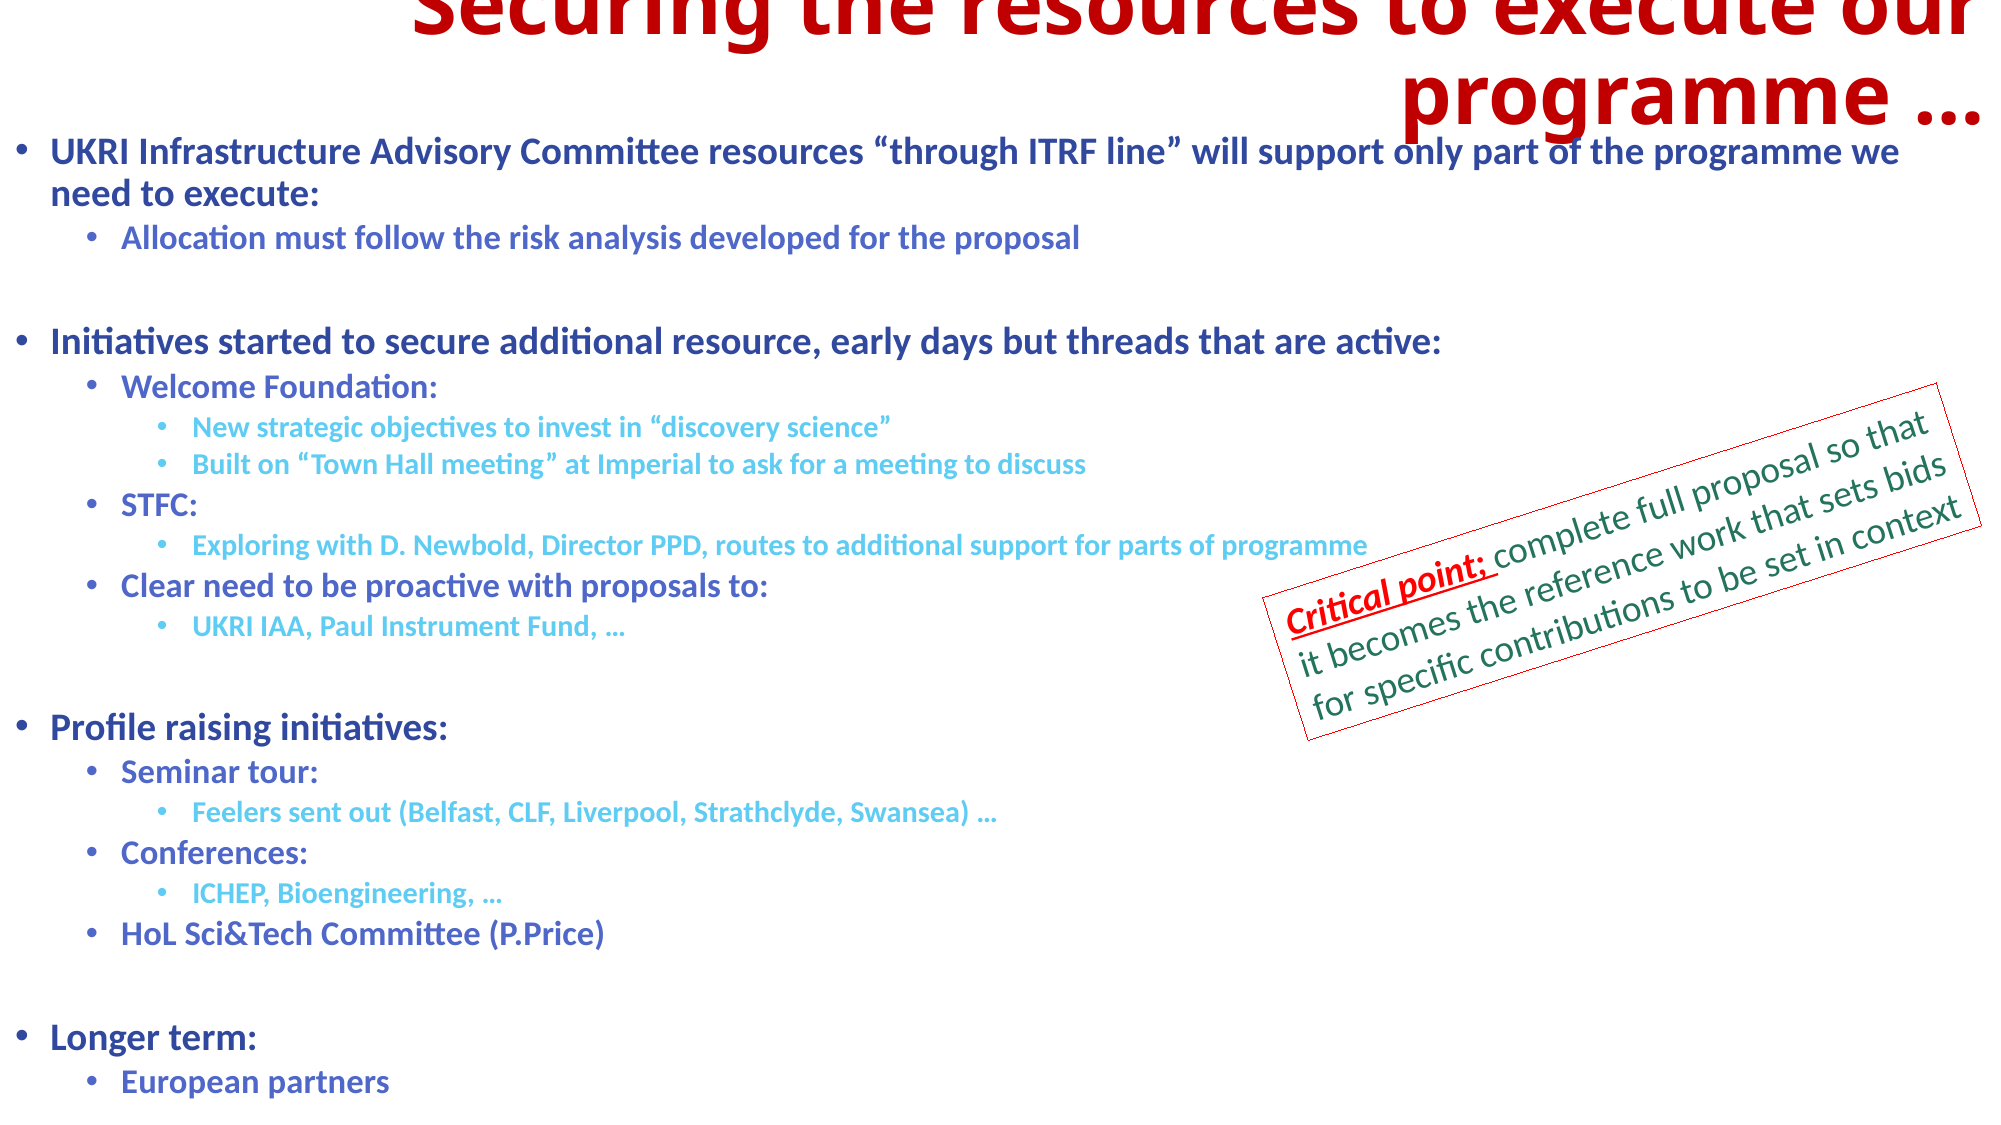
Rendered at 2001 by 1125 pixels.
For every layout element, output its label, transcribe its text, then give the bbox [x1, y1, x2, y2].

list UKRI Infrastructure Advisory Committee resources “through ITRF line” will support only part of the programme we need to execute: Allocation must follow the risk analysis developed for the proposal Initiatives started to secure additional resource, early days but threads that are active: Welcome Foundation: New strategic objectives to invest in “discovery science” Built on “Town Hall meeting” at Imperial to ask for a meeting to discuss STFC: Exploring with D. Newbold, Director PPD, routes to additional support for parts of programme Clear need to be proactive with proposals to: UKRI IAA, Paul Instrument Fund, … Profile raising initiatives: Seminar tour: Feelers sent out (Belfast, CLF, Liverpool, Strathclyde, Swansea) … Conferences: ICHEP, Bioengineering, … HoL Sci&Tech Committee (P.Price) Longer term: European partners [0, 123, 2000, 1124]
text_box Critical point; complete full proposal so that it becomes the reference work that sets bids for specific contributions to be set in context [1262, 382, 1982, 741]
title Securing the resources to execute our programme … [0, 0, 2000, 105]
